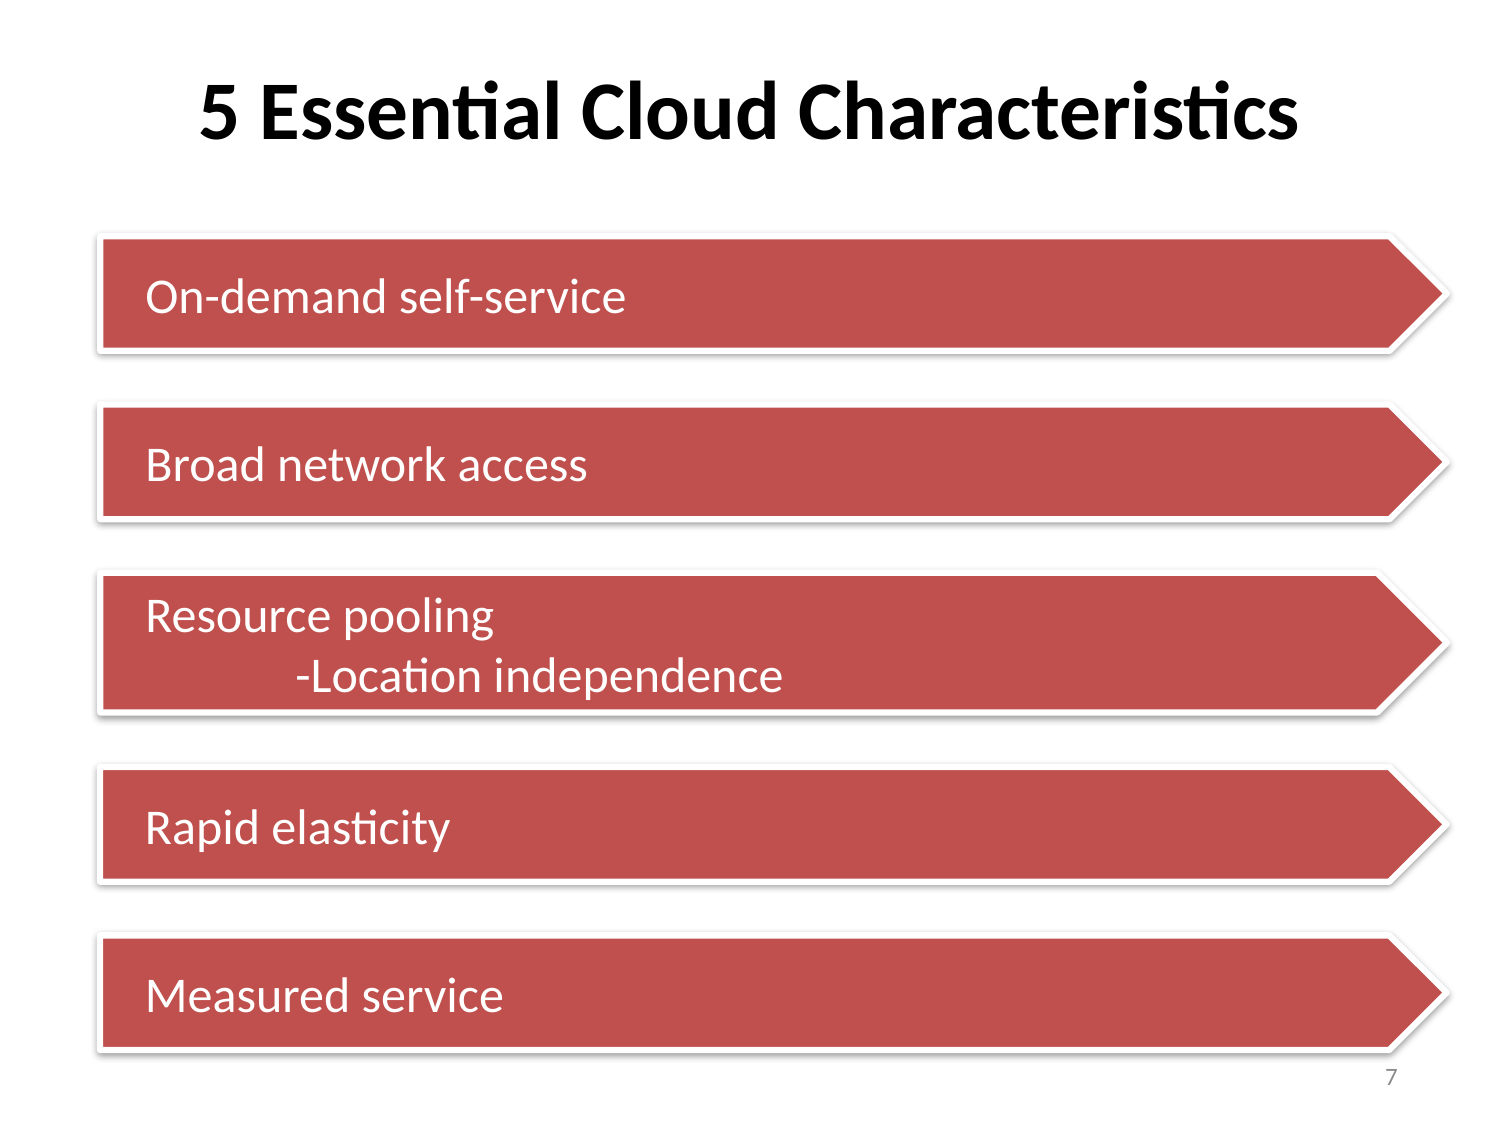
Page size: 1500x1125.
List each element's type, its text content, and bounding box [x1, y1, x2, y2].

title 5 Essential Cloud Characteristics [75, 12, 1425, 200]
text_box On-demand self-service [97, 233, 1451, 354]
text_box Broad network access [97, 401, 1451, 523]
text_box Resource pooling -Location independence [97, 569, 1451, 716]
slide_number 7 [1162, 1062, 1413, 1088]
text_box Rapid elasticity [96, 763, 1450, 885]
text_box Measured service [96, 932, 1450, 1054]
